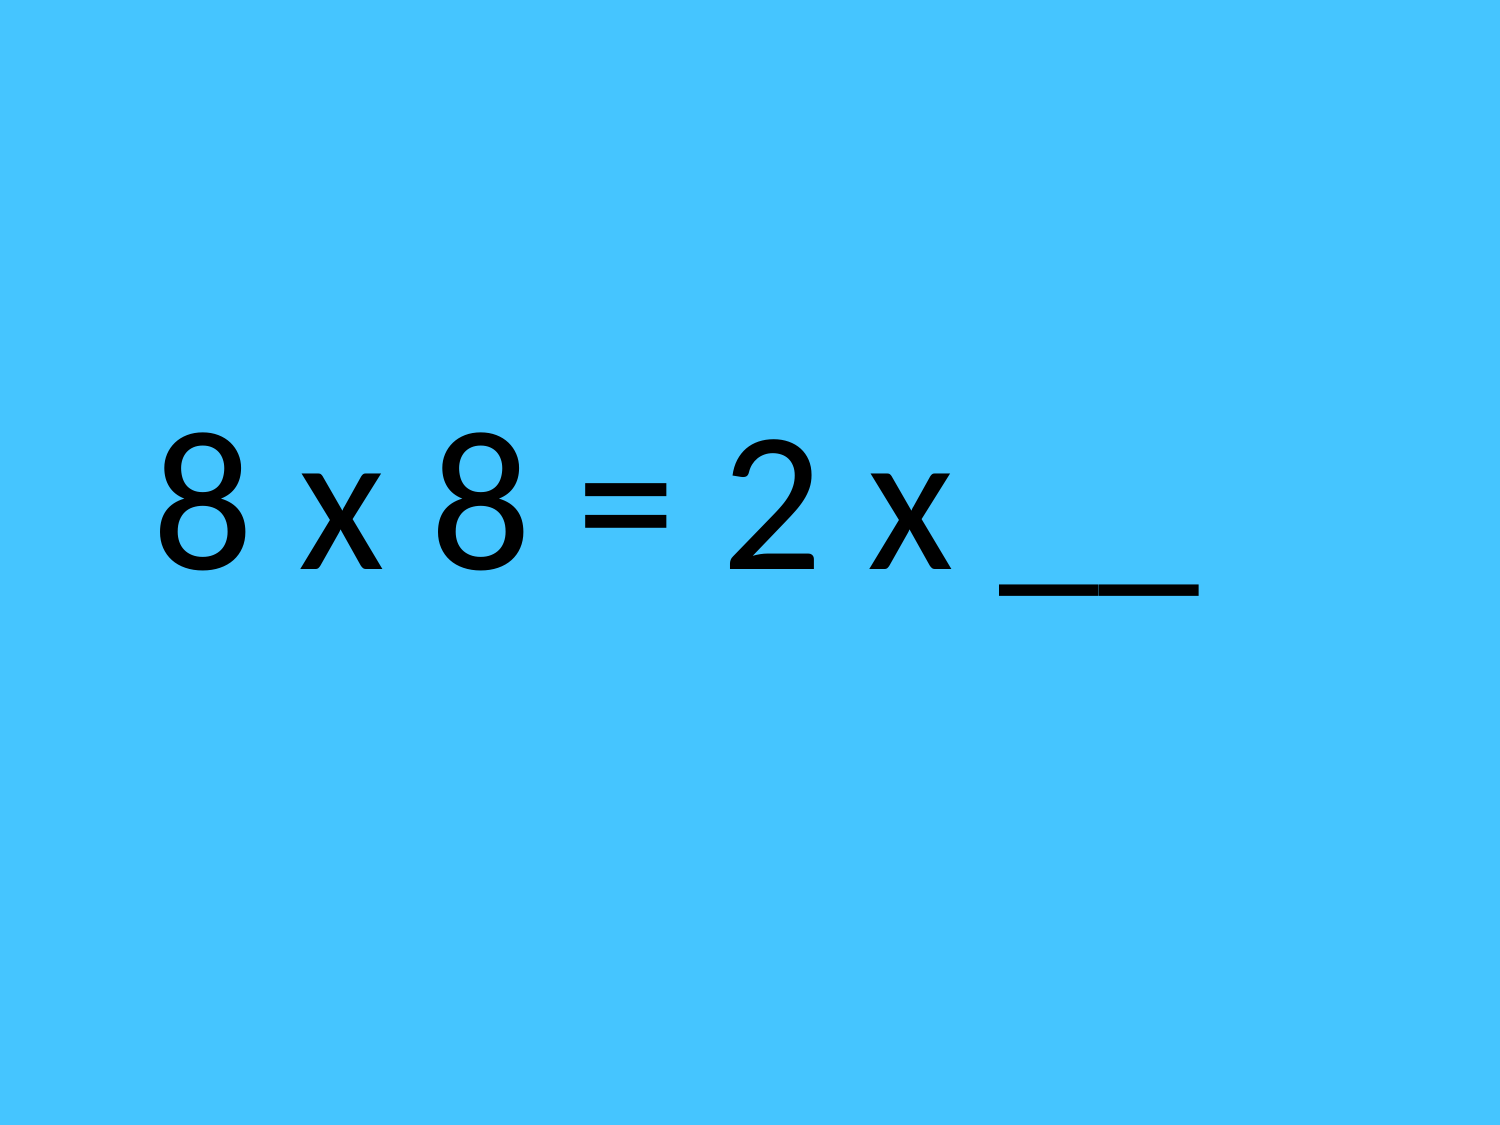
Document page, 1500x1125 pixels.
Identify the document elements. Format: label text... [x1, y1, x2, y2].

text_box 8 x 8 = 2 x __ [137, 362, 1375, 618]
